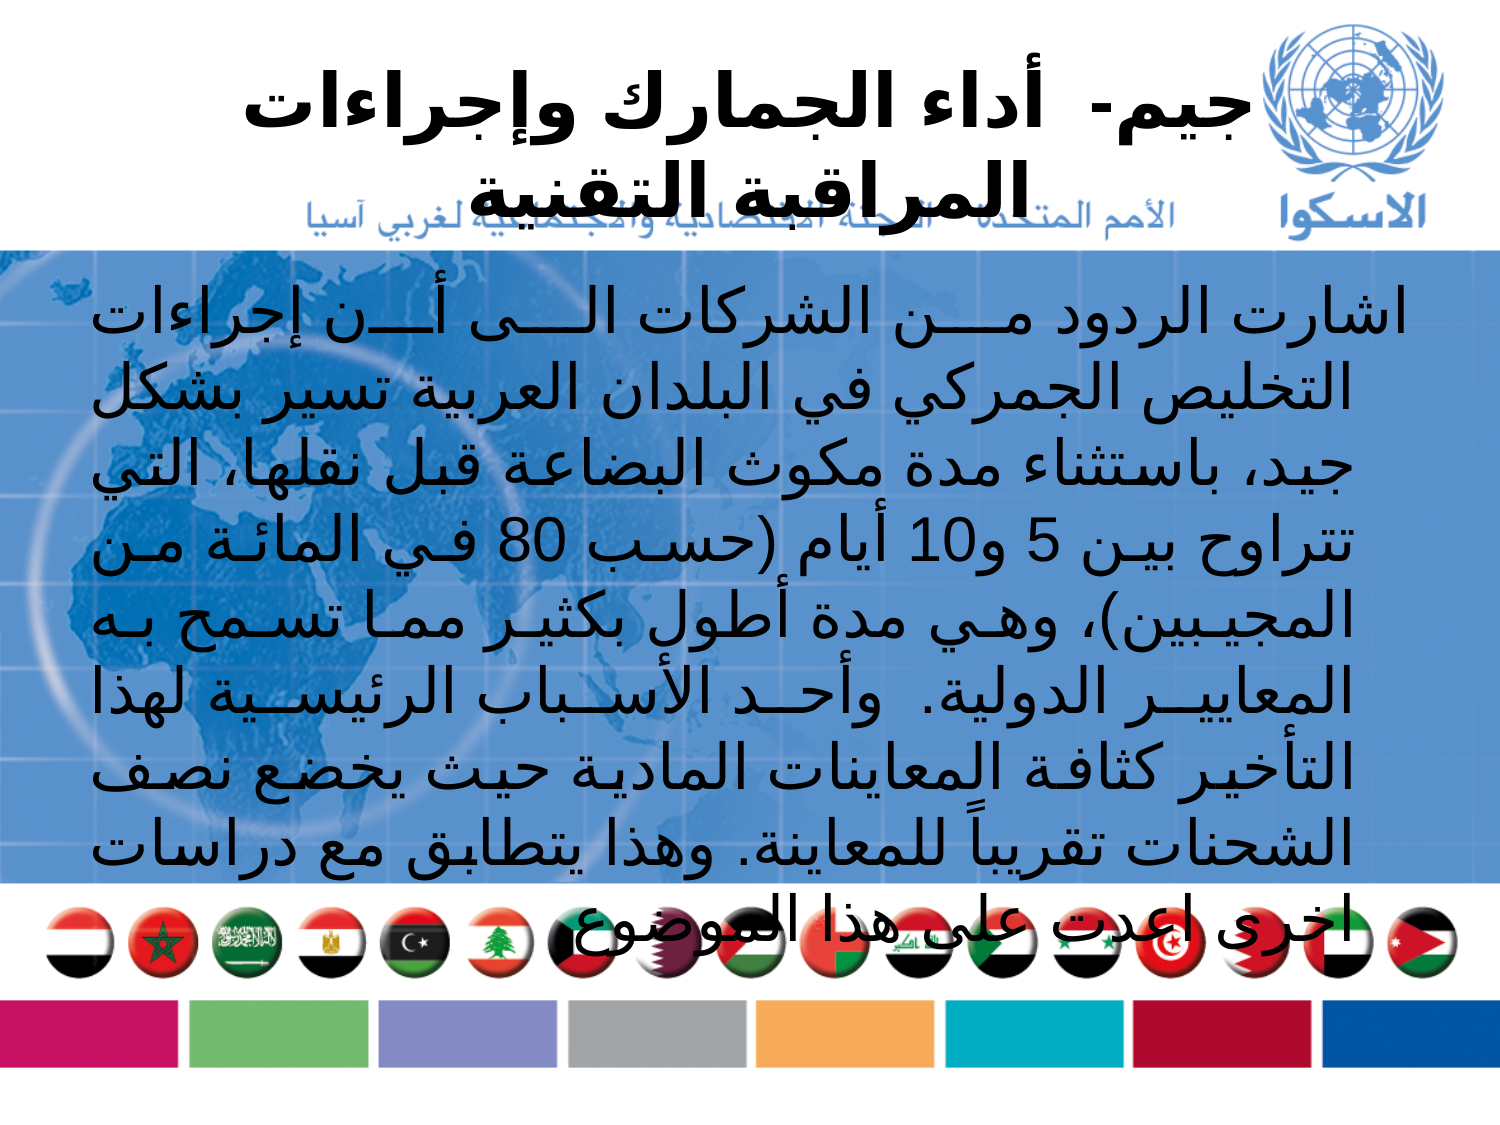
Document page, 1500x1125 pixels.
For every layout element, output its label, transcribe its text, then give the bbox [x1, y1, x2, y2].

picture [0, 0, 1500, 1125]
list اشارت الردود من الشركات الى أن إجراءات التخليص الجمركي في البلدان العربية تسير بشكل جيد، باستثناء مدة مكوث البضاعة قبل نقلها، التي تتراوح بين 5 و10 أيام (حسب 80 في المائة من المجيبين)، وهي مدة أطول بكثير مما تسمح به المعايير الدولية. وأحد الأسباب الرئيسية لهذا التأخير كثافة المعاينات المادية حيث يخضع نصف الشحنات تقريباً للمعاينة. وهذا يتطابق مع دراسات اخرى اعدت على هذا الموضوع. [75, 262, 1425, 1005]
title جيم- أداء الجمارك وإجراءات المراقبة التقنية [75, 45, 1425, 250]
